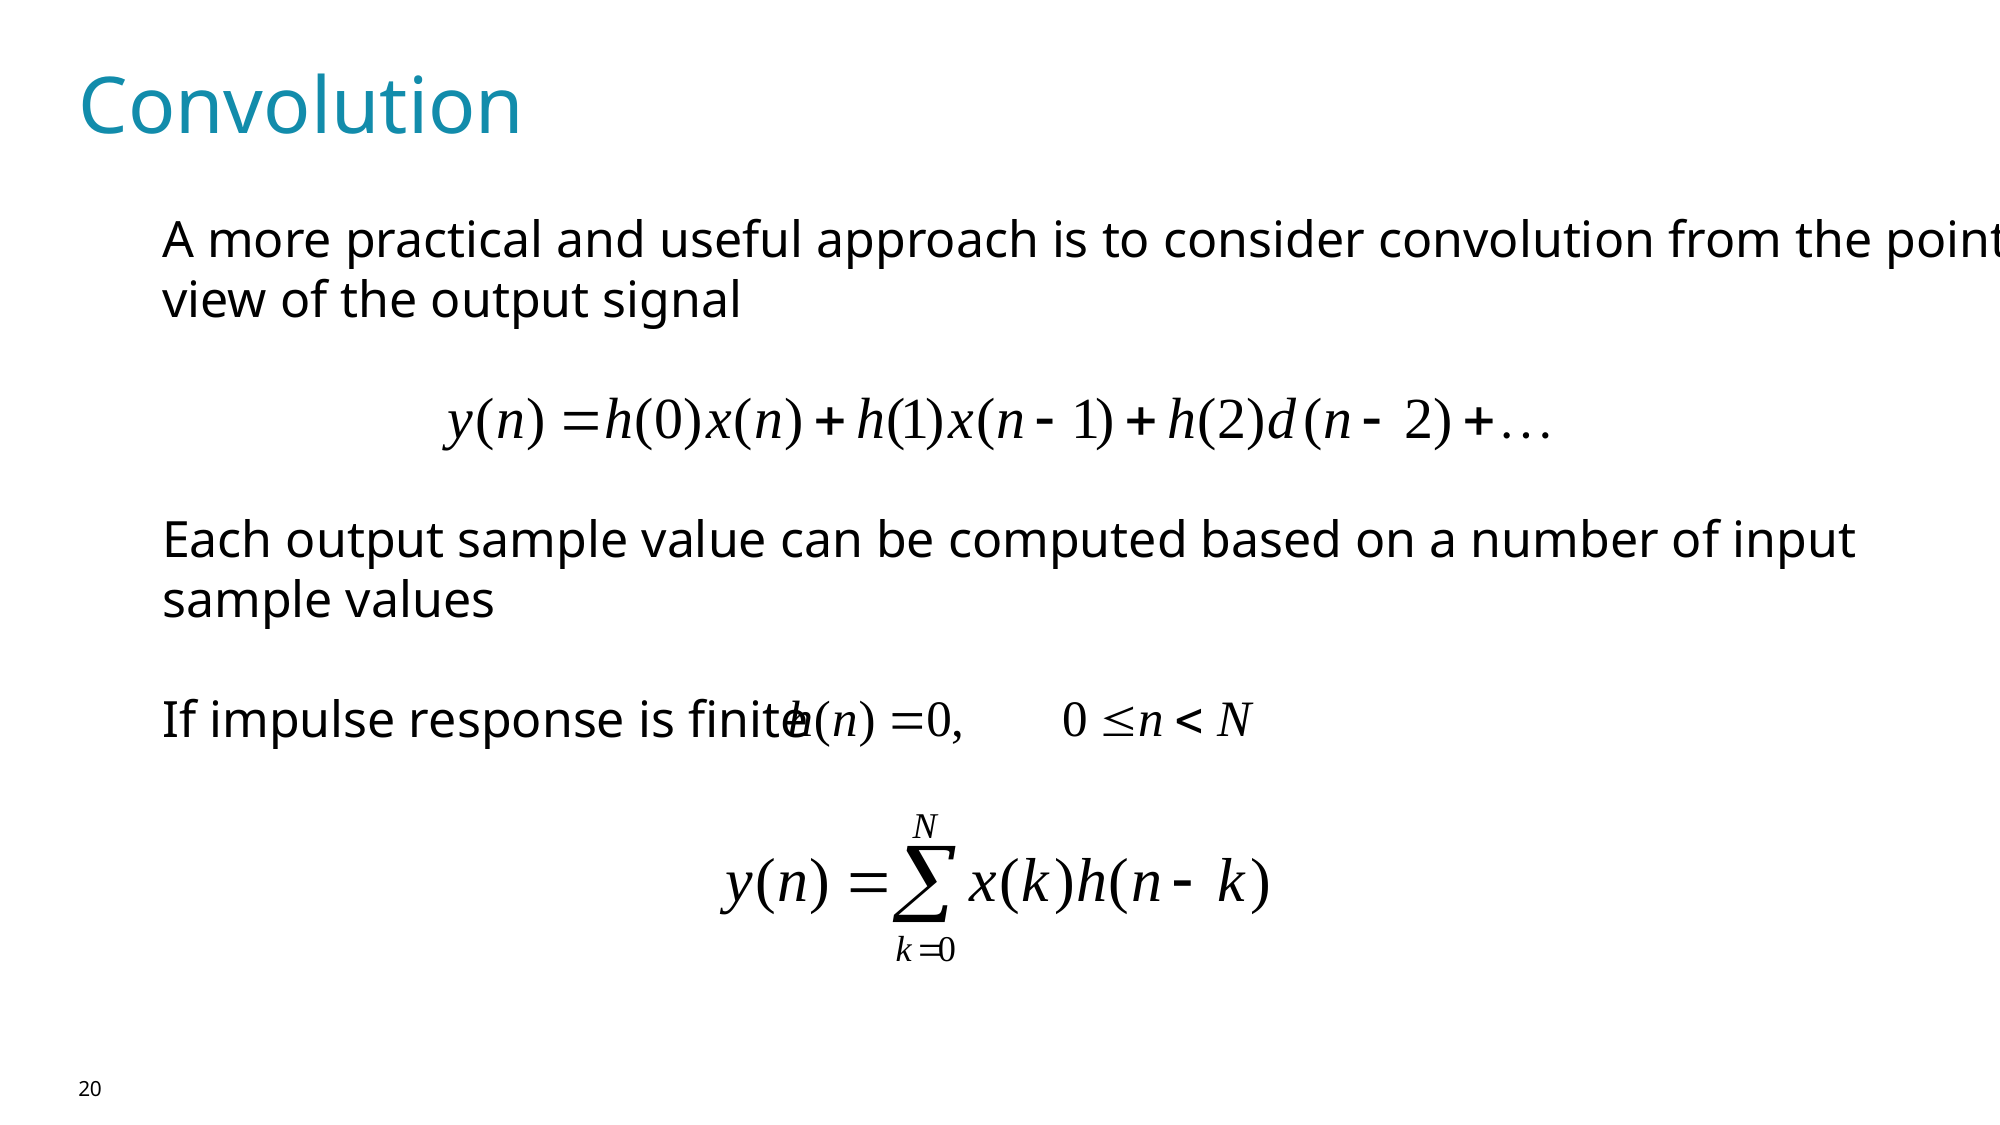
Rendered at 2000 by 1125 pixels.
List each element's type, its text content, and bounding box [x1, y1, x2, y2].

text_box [779, 688, 1266, 758]
title Convolution [78, 55, 1910, 150]
text_box A more practical and useful approach is to consider convolution from the point of view of the output signal Each output sample value can be computed based on a number of input sample values If impulse response is finite [162, 207, 1783, 358]
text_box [433, 385, 1565, 464]
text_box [709, 797, 1285, 975]
